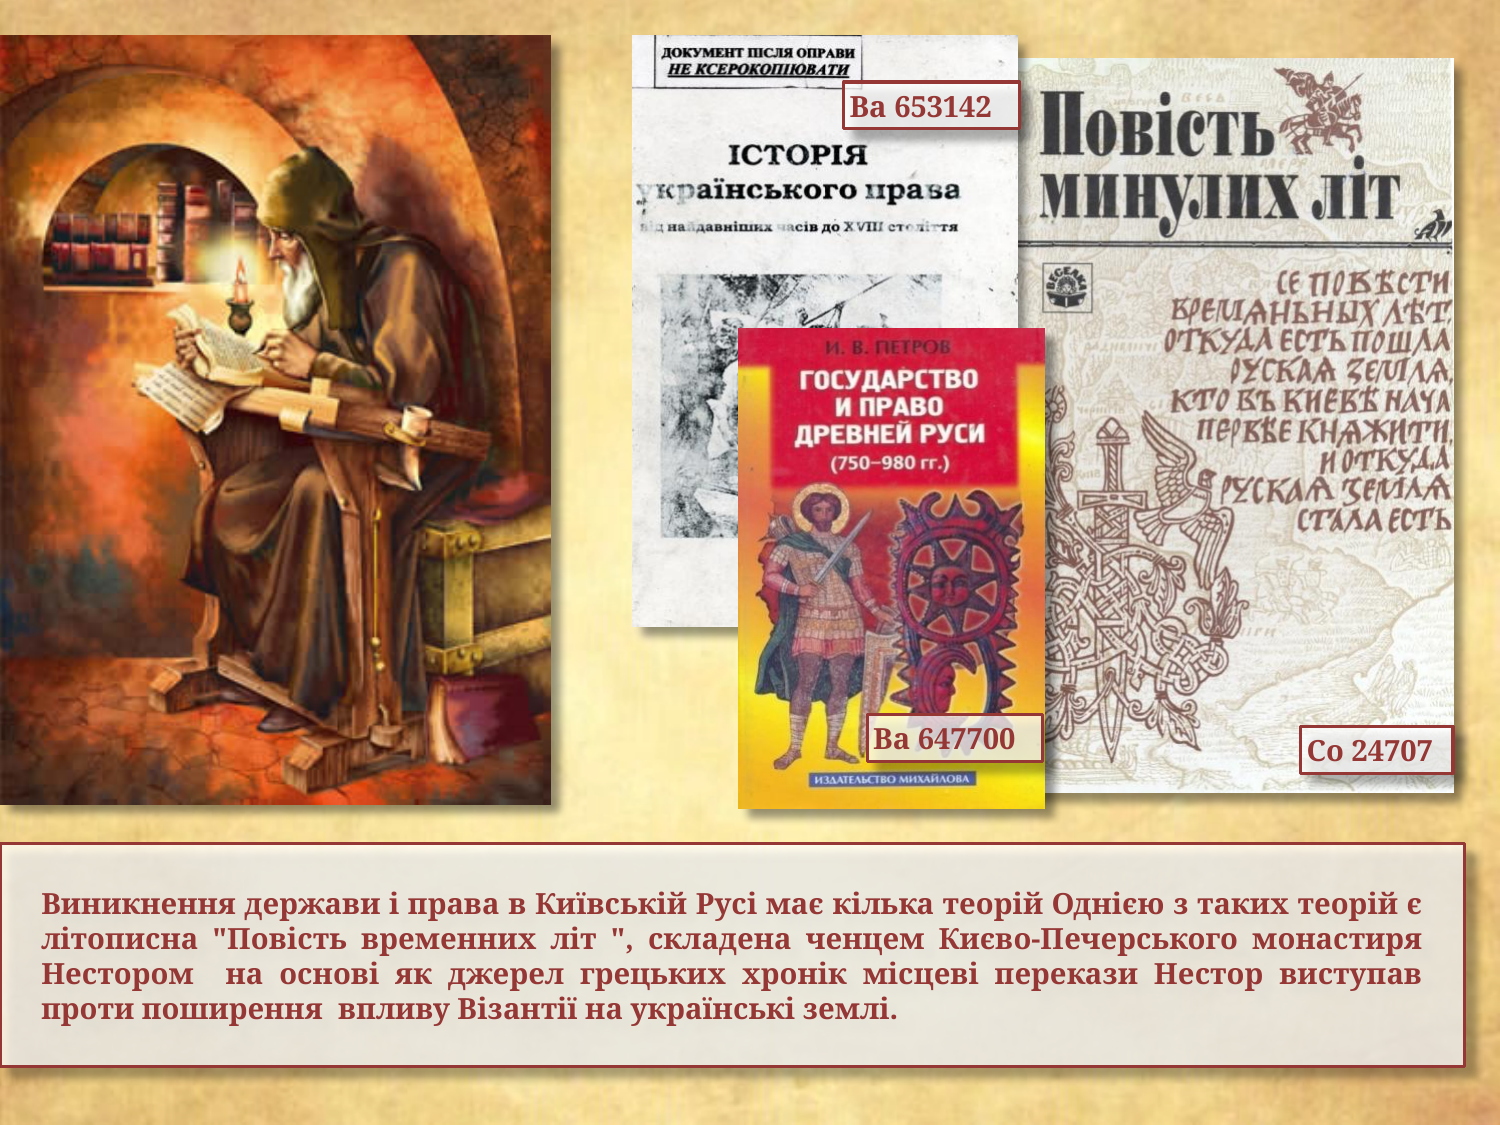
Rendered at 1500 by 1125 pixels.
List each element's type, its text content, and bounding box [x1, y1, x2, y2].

picture [632, 34, 1454, 809]
text_box Виникнення держави і права в Київській Русі має кілька теорій Однією з таких теорій є літописна "Повість временних літ ", складена ченцем Києво-Печерського монастиря Нестором на основі як джерел грецьких хронік місцеві перекази Нестор виступав проти поширення впливу Візантії на українські землі. [0, 843, 1465, 1067]
picture [0, 34, 552, 805]
text_box Вс 31791 [0, 0, 1500, 1125]
